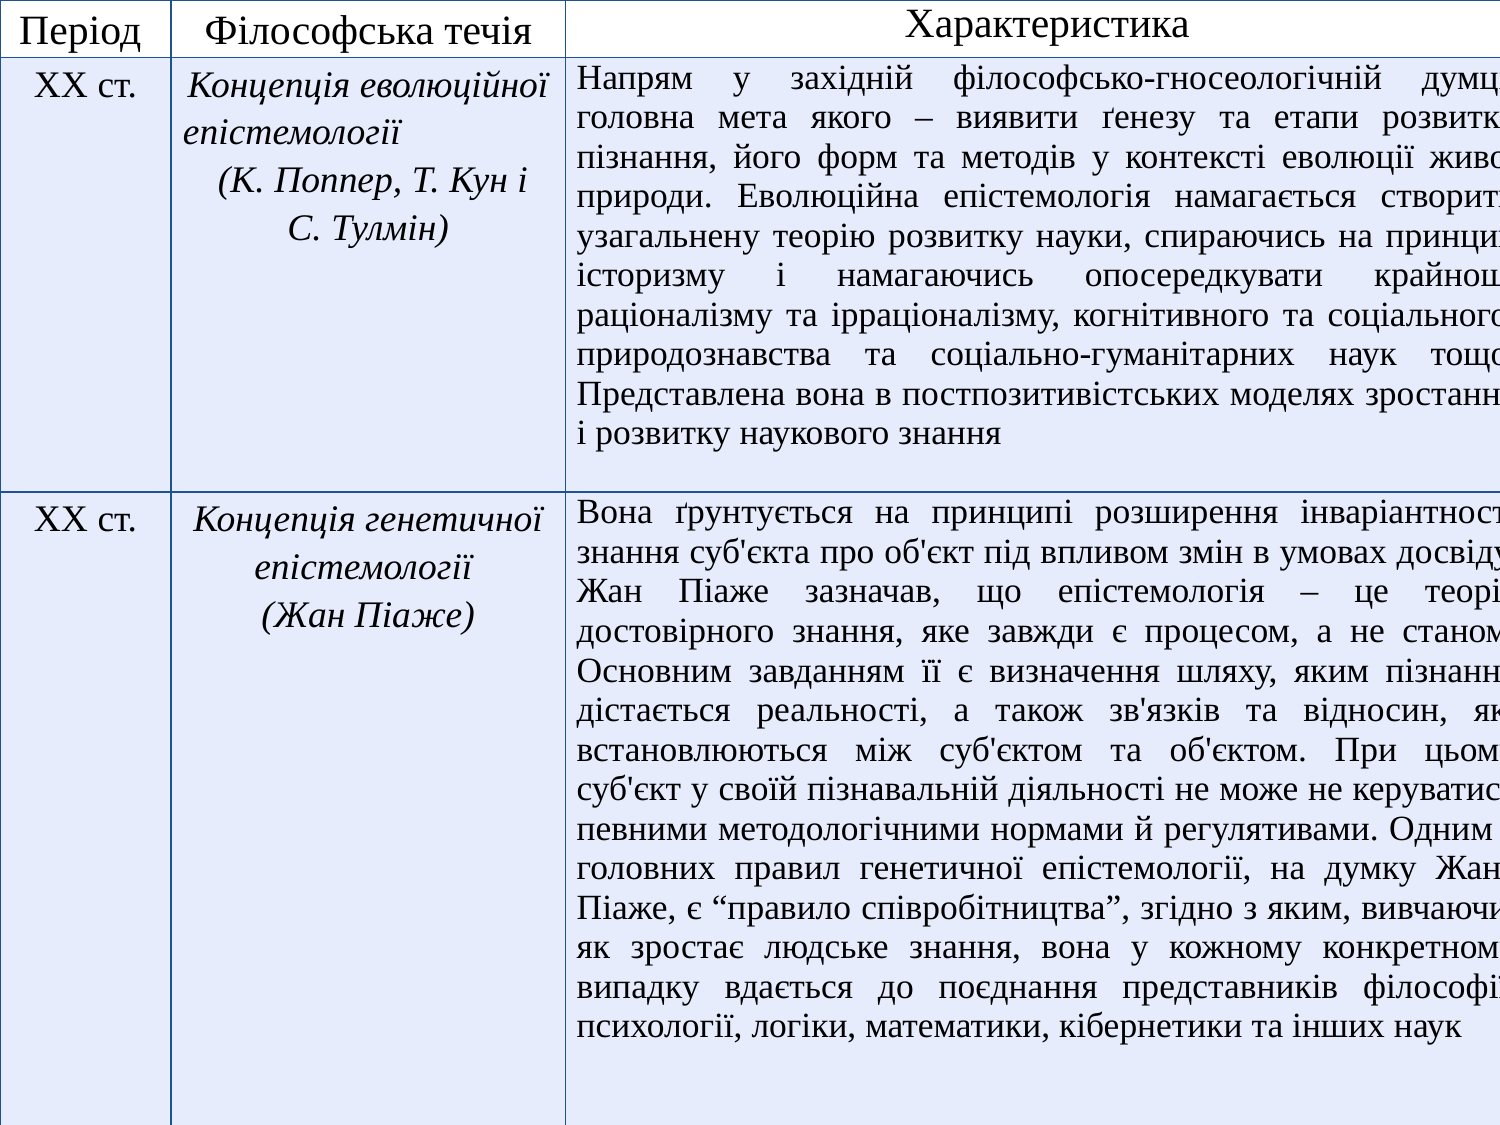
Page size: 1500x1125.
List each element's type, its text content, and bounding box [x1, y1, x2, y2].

table_cell Вона ґрунтується на принципі розширення інваріантності знання суб'єкта про об'єкт під впливом змін в умовах досвіду. Жан Піаже зазначав, що епістемологія – це теорія достовірного знання, яке завжди є процесом, а не станом. Основним завданням її є визначення шляху, яким пізнання дістається реальності, а також зв'язків та відносин, які встановлюються між суб'єктом та об'єктом. При цьому суб'єкт у своїй пізнавальній діяльності не може не керуватися певними методологічними нормами й регулятивами. Одним з головних правил генетичної епістемології, на думку Жана Піаже, є “правило співробітництва”, згідно з яким, вивчаючи, як зростає людське знання, вона у кожному конкретному випадку вдається до поєднання представників філософії, психології, логіки, математики, кібернетики та інших наук [566, 493, 1500, 1125]
table_header Характеристика [566, 1, 1500, 57]
table_cell Концепція еволюційної епістемології (К. Поппер, Т. Кун і С. Тулмін) [172, 58, 565, 491]
table_header Період [1, 1, 170, 57]
table_header Філософська течія [172, 1, 565, 57]
table_cell Концепція генетичної епістемології (Жан Піаже) [172, 493, 565, 1125]
table_cell XX ст. [1, 493, 170, 1125]
table_cell XX ст. [1, 58, 170, 491]
table_cell Напрям у західній філософсько-гносеологічній думці, головна мета якого – виявити ґенезу та етапи розвитку пізнання, його форм та методів у контексті еволюції живої природи. Еволюційна епістемологія намагається створити узагальнену теорію розвитку науки, спираючись на принцип історизму і намагаючись опосередкувати крайнощі раціоналізму та ірраціоналізму, когнітивного та соціального, природознавства та соціально-гуманітарних наук тощо. Представлена вона в постпозитивістських моделях зростання і розвитку наукового знання [566, 58, 1500, 491]
